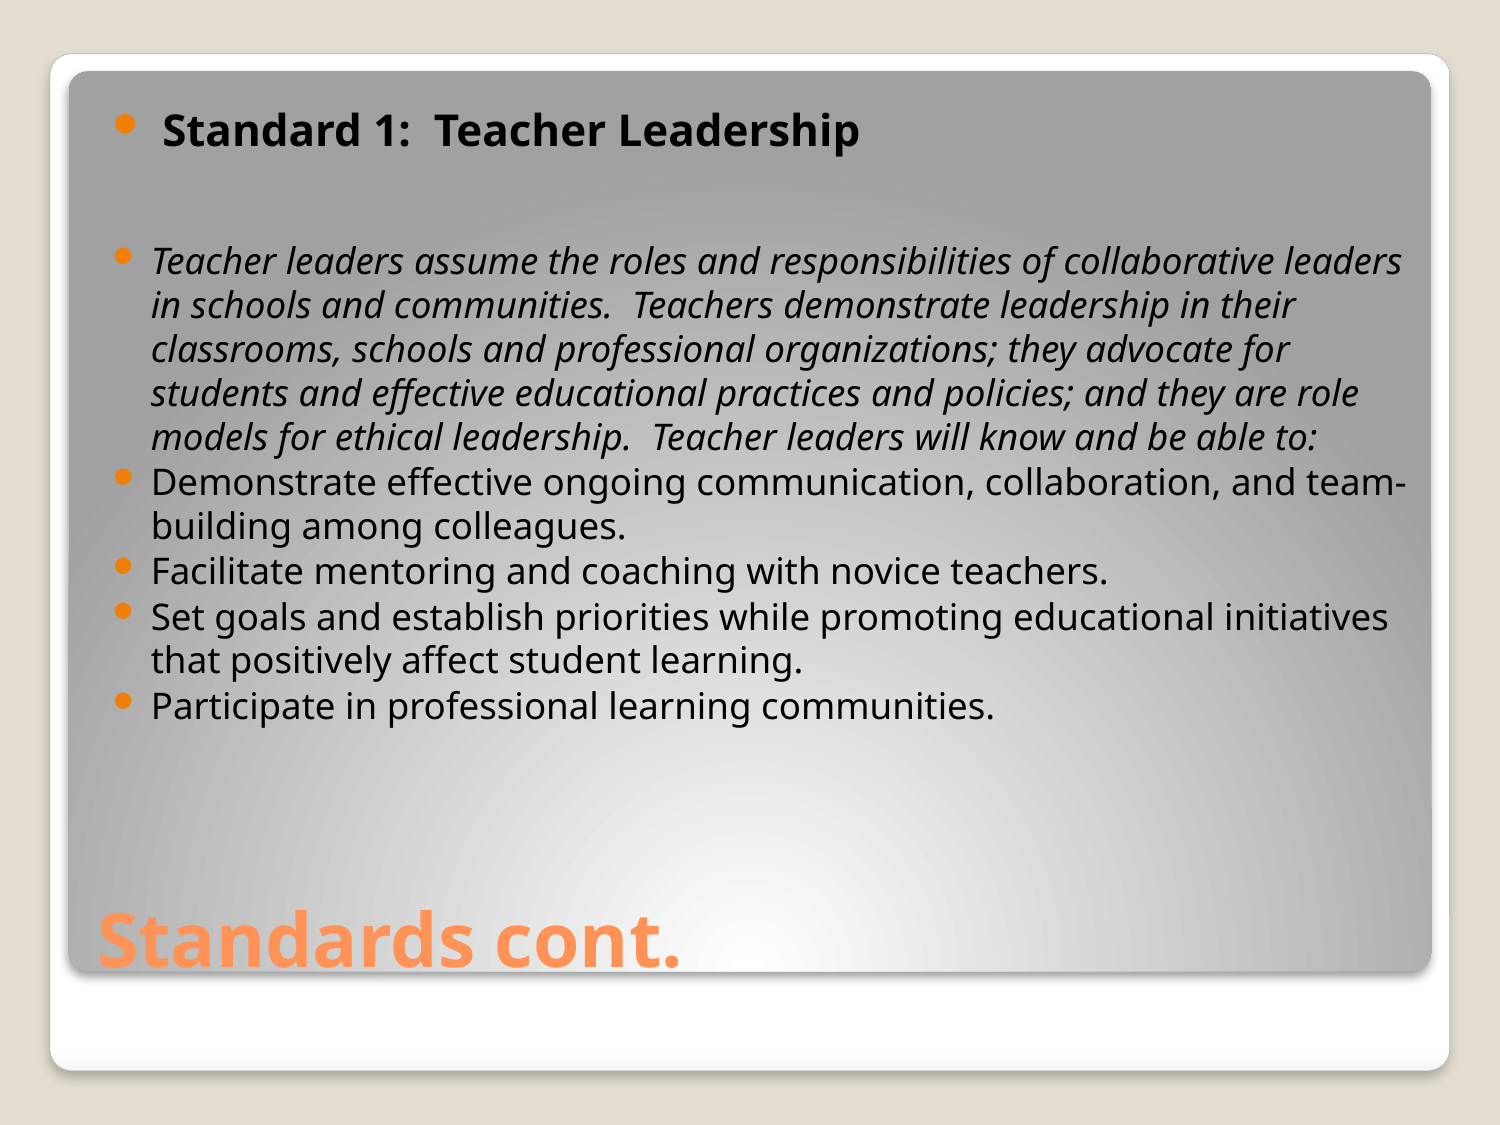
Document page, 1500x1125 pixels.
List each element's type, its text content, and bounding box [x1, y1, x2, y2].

title Standards cont. [82, 817, 1425, 991]
list Standard 1: Teacher Leadership Teacher leaders assume the roles and responsibilities of collaborative leaders in schools and communities. Teachers demonstrate leadership in their classrooms, schools and professional organizations; they advocate for students and effective educational practices and policies; and they are role models for ethical leadership. Teacher leaders will know and be able to: Demonstrate effective ongoing communication, collaboration, and team-building among colleagues. Facilitate mentoring and coaching with novice teachers. Set goals and establish priorities while promoting educational initiatives that positively affect student learning. Participate in professional learning communities. [82, 86, 1426, 775]
